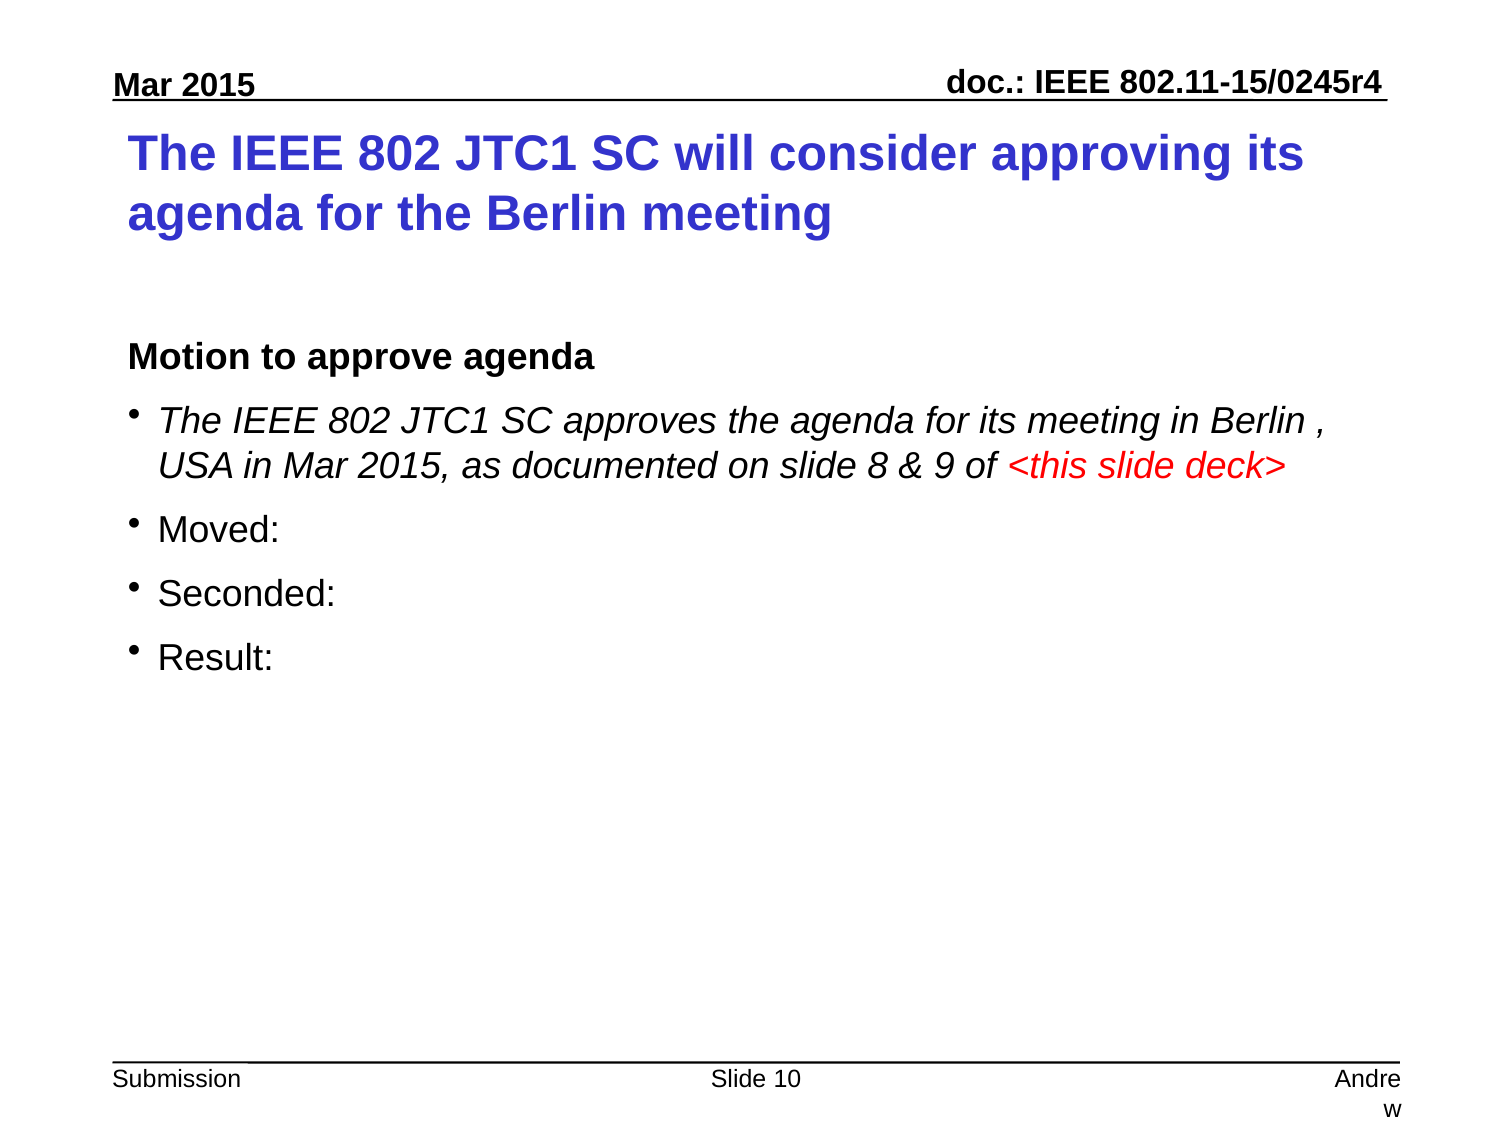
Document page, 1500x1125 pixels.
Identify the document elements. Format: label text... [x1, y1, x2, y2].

list Motion to approve agenda The IEEE 802 JTC1 SC approves the agenda for its meeting in Berlin , USA in Mar 2015, as documented on slide 8 & 9 of <this slide deck> Moved: Seconded: Result: [112, 324, 1388, 1000]
title The IEEE 802 JTC1 SC will consider approving its agenda for the Berlin meeting [112, 112, 1388, 288]
slide_number Slide 10 [709, 1061, 803, 1093]
footer Andrew Myles, Cisco [1320, 1061, 1402, 1093]
